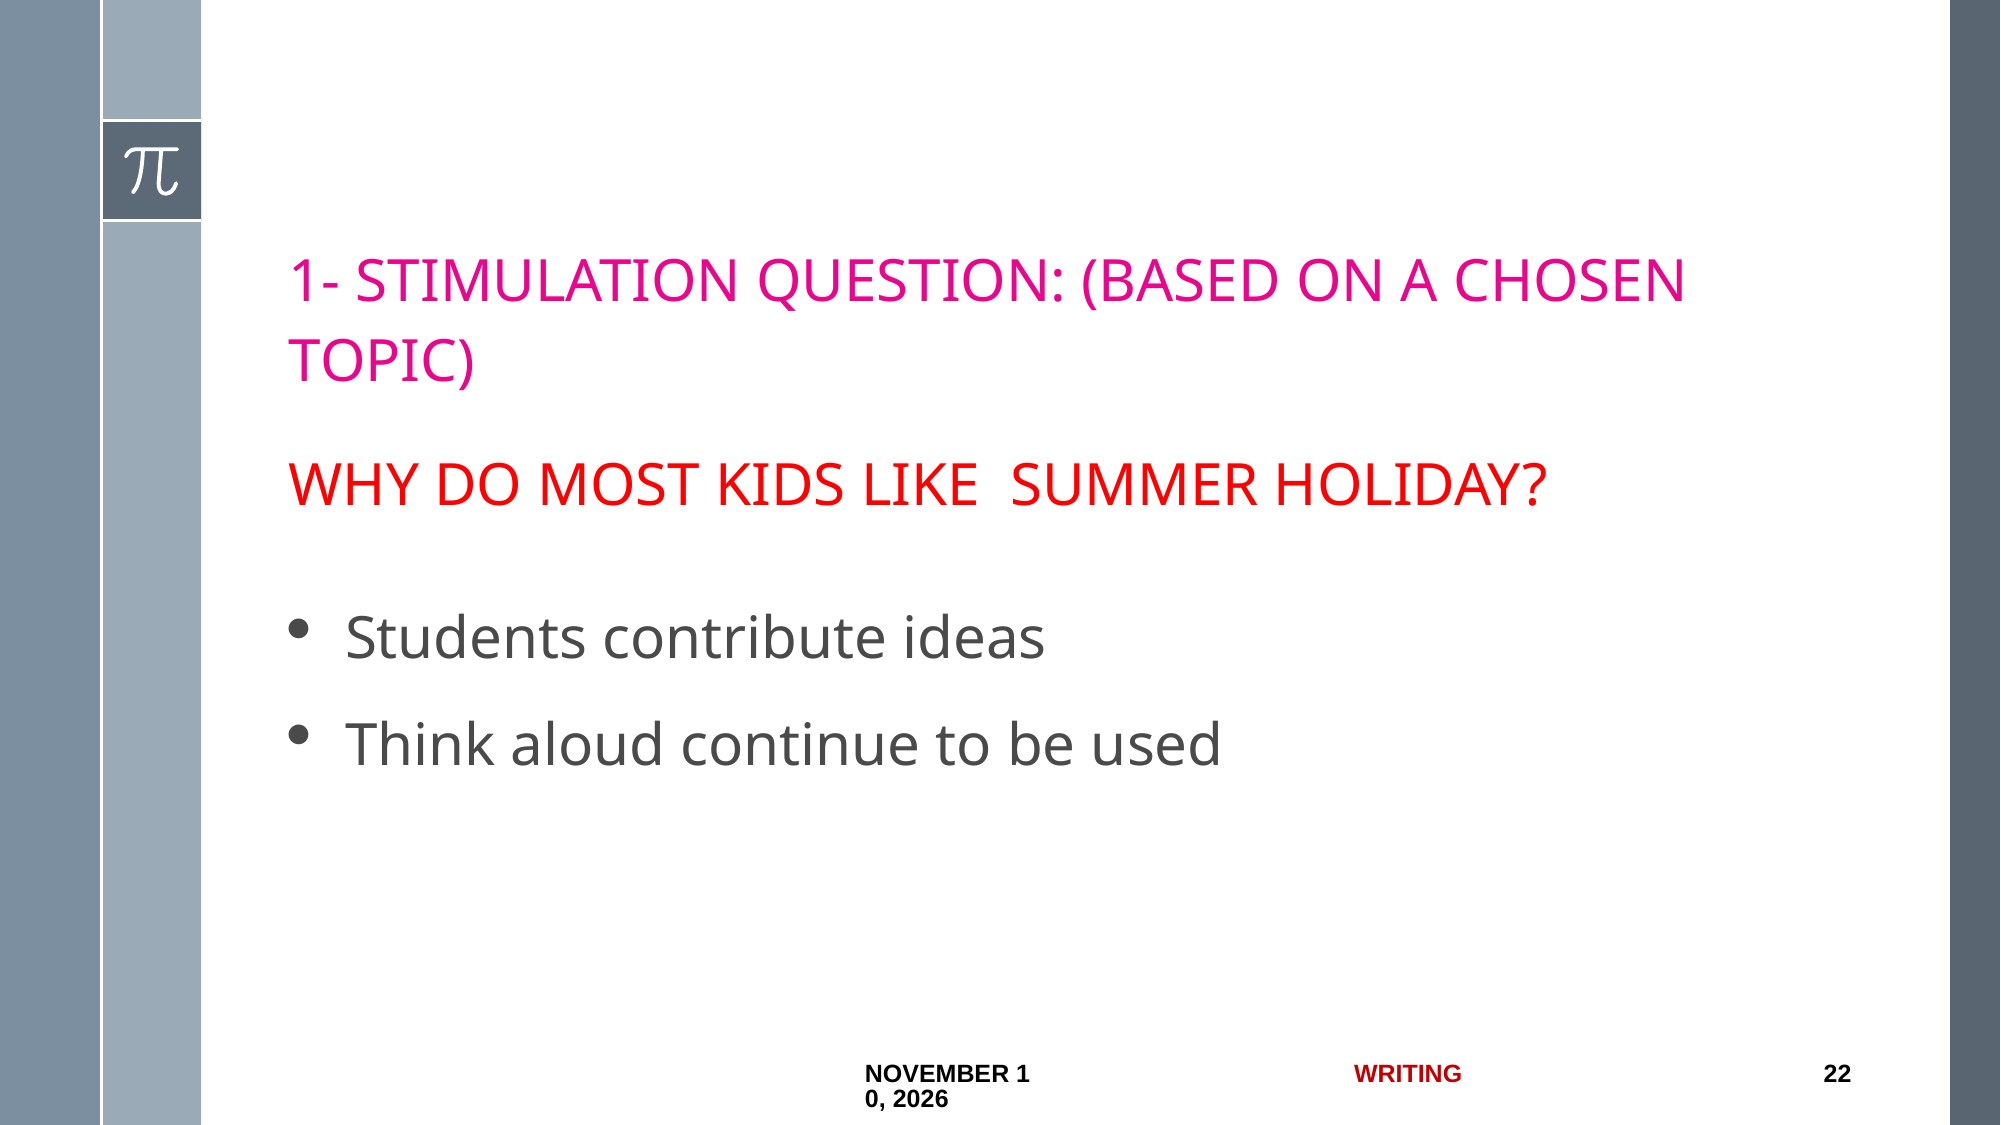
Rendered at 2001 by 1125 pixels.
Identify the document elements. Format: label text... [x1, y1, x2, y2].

slide_number 22 [1766, 1042, 1867, 1103]
footer Writing [1082, 1042, 1735, 1103]
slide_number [849, 1042, 1050, 1103]
text_box 1- Stimulation question: (based on a chosen topic) Why do most kids like summer holiday? Students contribute ideas Think aloud continue to be used [273, 224, 1875, 1125]
